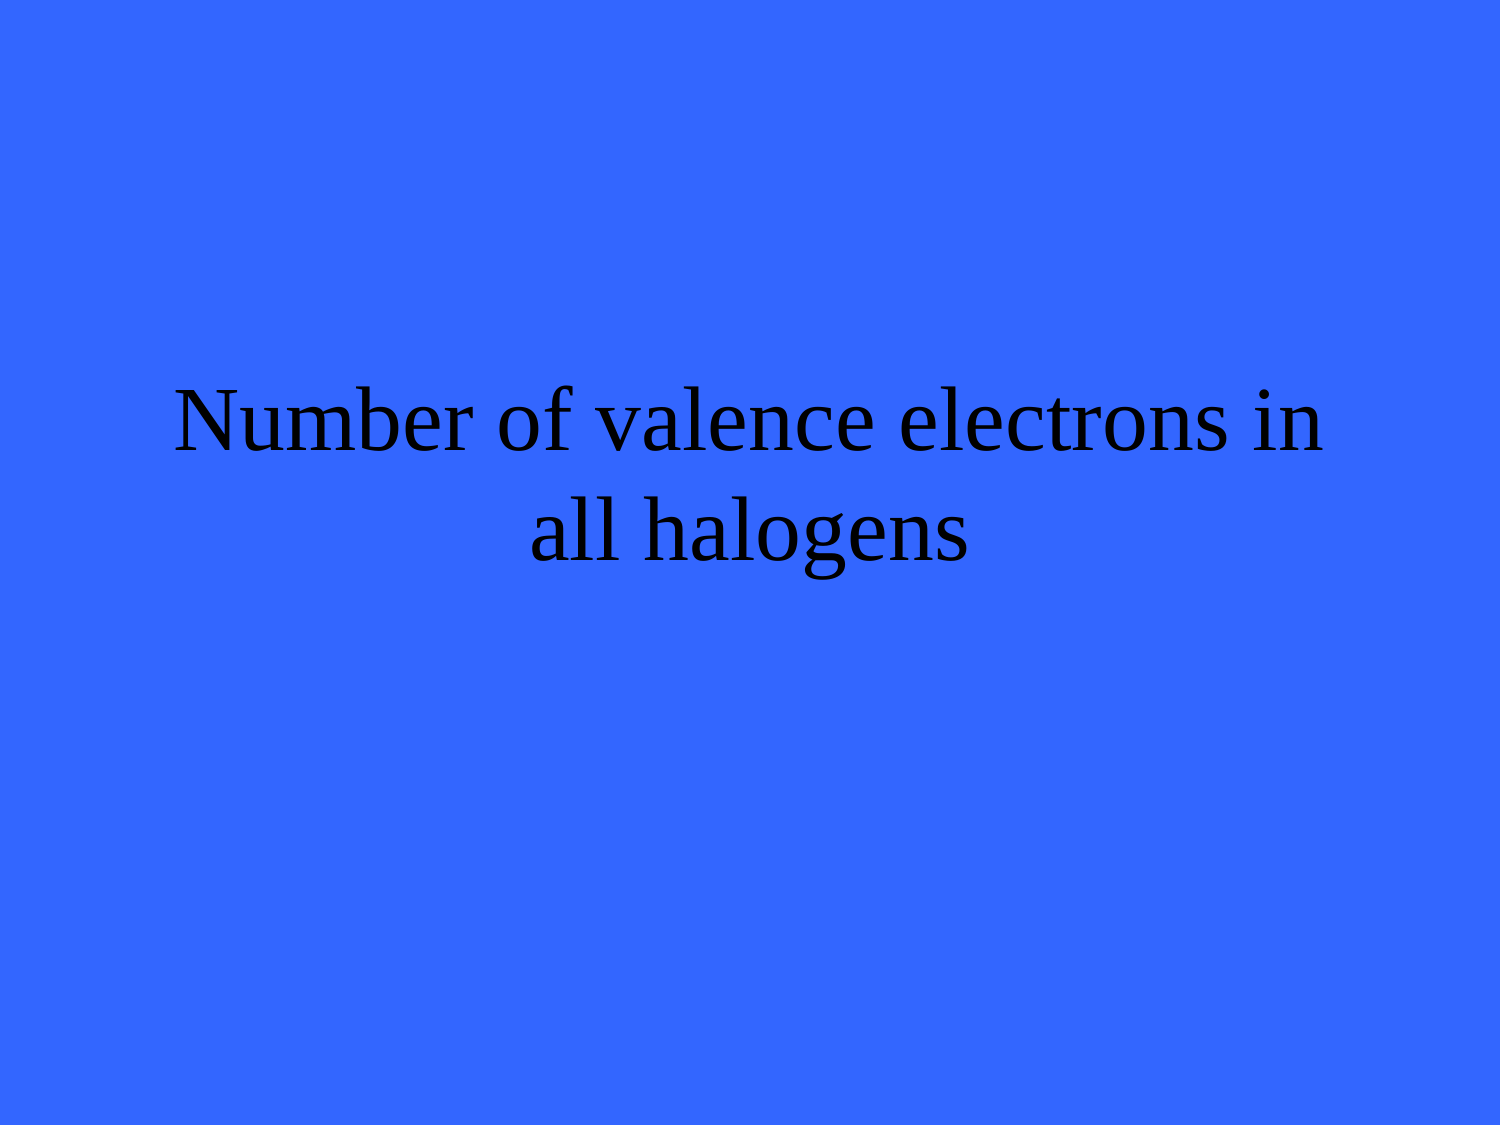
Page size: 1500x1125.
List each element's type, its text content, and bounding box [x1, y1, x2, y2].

title Number of valence electrons in all halogens [112, 374, 1388, 563]
